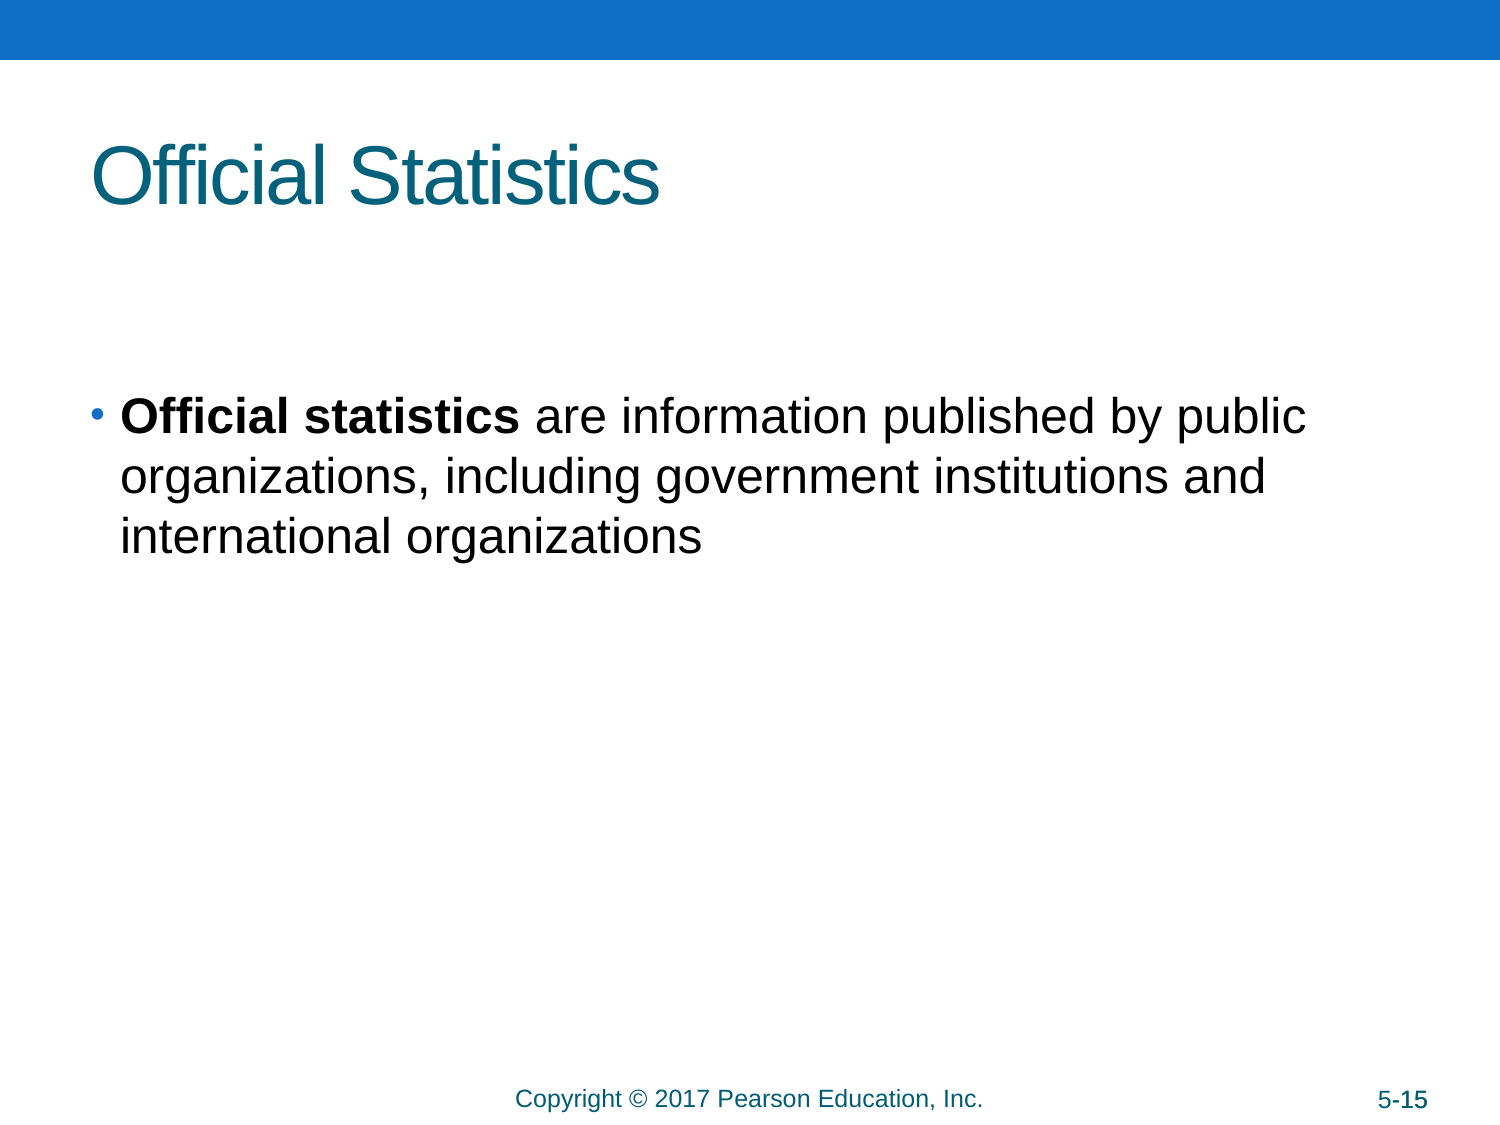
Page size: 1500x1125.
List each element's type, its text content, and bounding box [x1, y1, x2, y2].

list Official statistics are information published by public organizations, including government institutions and international organizations [75, 376, 1425, 1125]
title Official Statistics [75, 90, 1425, 253]
